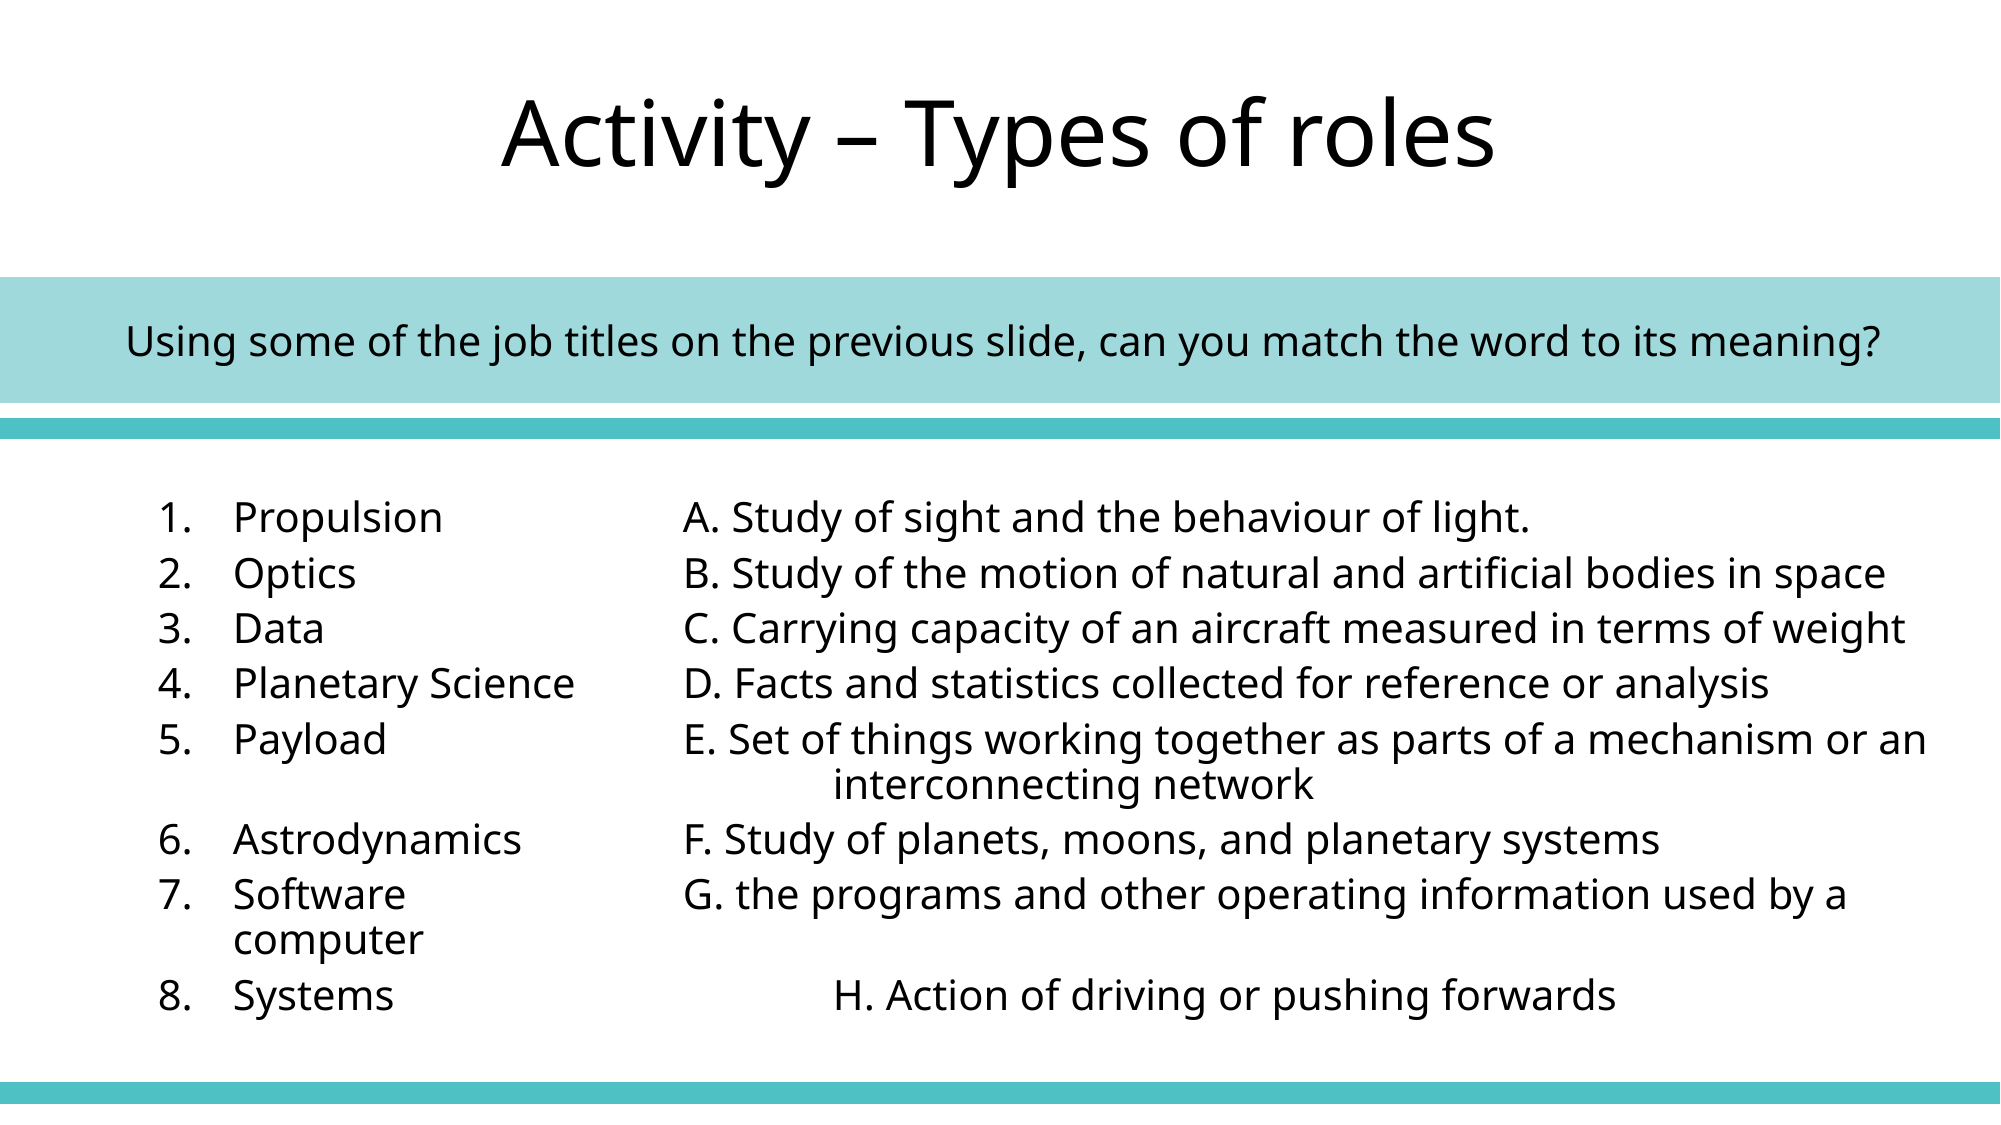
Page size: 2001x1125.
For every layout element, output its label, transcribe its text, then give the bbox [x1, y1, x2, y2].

text_box [0, 277, 2000, 403]
text_box [0, 418, 2000, 439]
text_box [0, 1082, 2000, 1104]
list Using some of the job titles on the previous slide, can you match the word to its meaning? [110, 313, 2000, 403]
text_box Propulsion A. Study of sight and the behaviour of light. Optics B. Study of the motion of natural and artificial bodies in space Data C. Carrying capacity of an aircraft measured in terms of weight Planetary Science D. Facts and statistics collected for reference or analysis Payload E. Set of things working together as parts of a mechanism or an interconnecting network Astrodynamics F. Study of planets, moons, and planetary systems Software G. the programs and other operating information used by a computer Systems H. Action of driving or pushing forwards [67, 489, 2000, 961]
title Activity – Types of roles [0, 0, 2000, 273]
